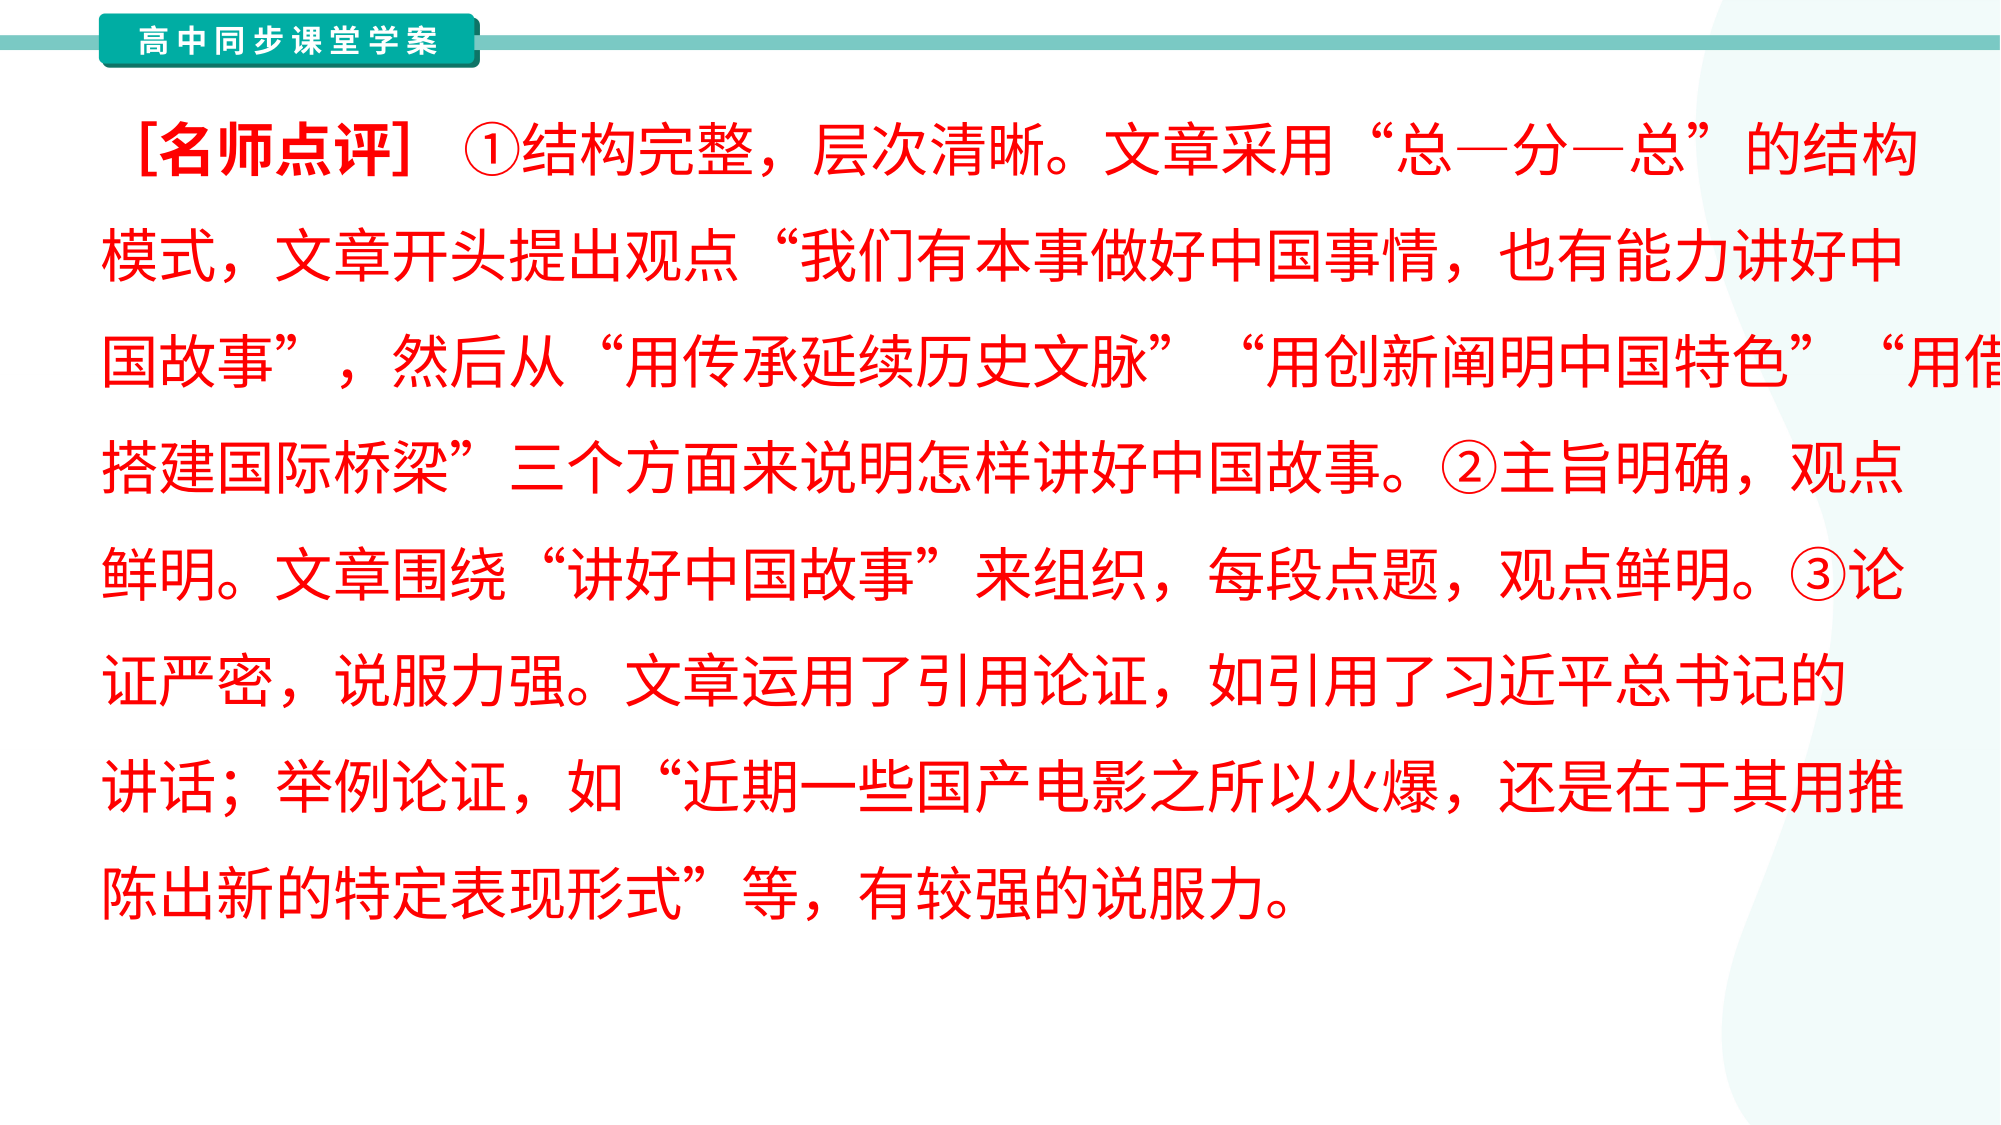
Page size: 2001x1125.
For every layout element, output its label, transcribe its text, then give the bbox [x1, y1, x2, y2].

text_box ［名师点评］ ①结构完整，层次清晰。文章采用“总—分—总”的结构 模式，文章开头提出观点“我们有本事做好中国事情，也有能力讲好中 国故事”，然后从“用传承延续历史文脉”“用创新阐明中国特色”“用借鉴 搭建国际桥梁”三个方面来说明怎样讲好中国故事。②主旨明确，观点 鲜明。文章围绕“讲好中国故事”来组织，每段点题，观点鲜明。③论 证严密，说服力强。文章运用了引用论证，如引用了习近平总书记的 讲话；举例论证，如“近期一些国产电影之所以火爆，还是在于其用推 陈出新的特定表现形式”等，有较强的说服力。 [100, 76, 1899, 927]
picture [0, 0, 2000, 1125]
